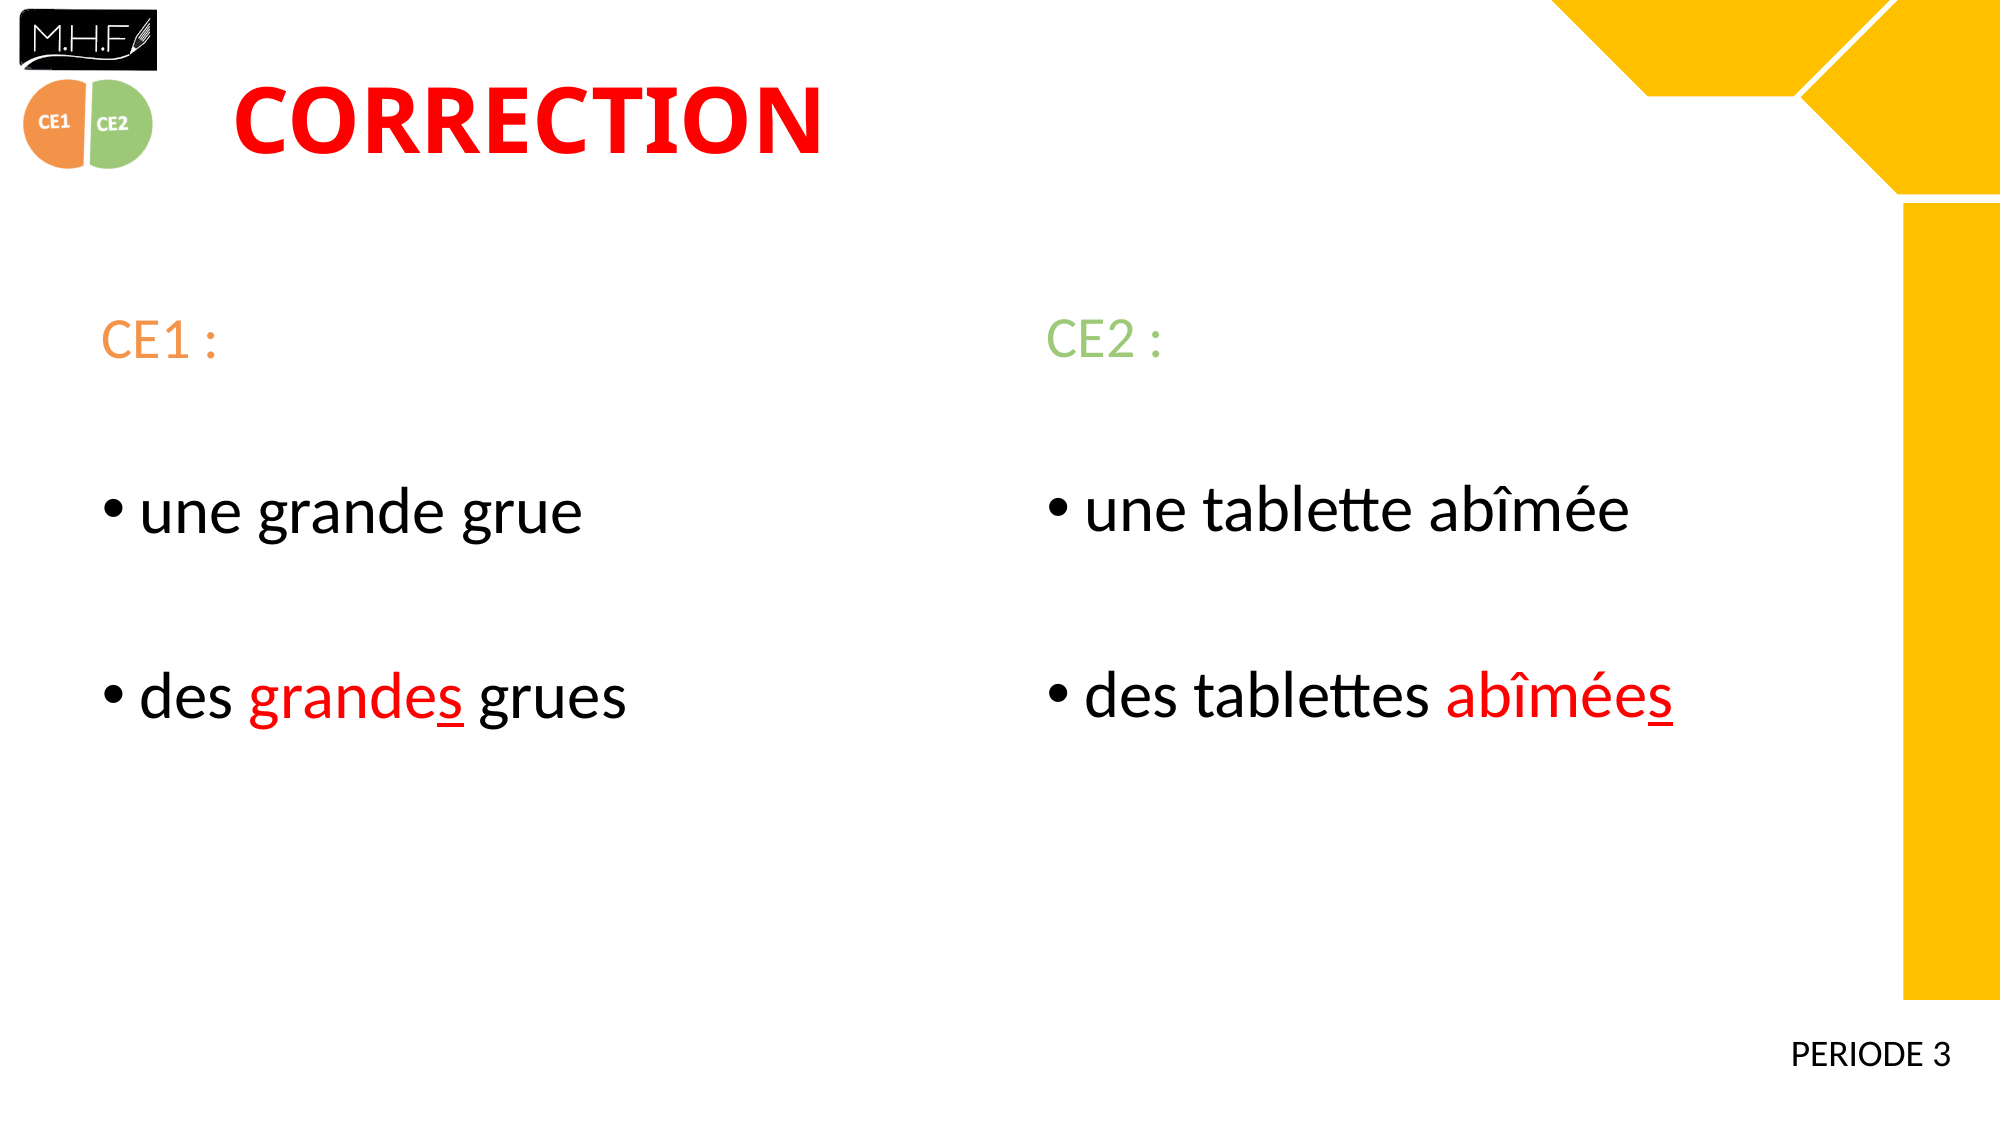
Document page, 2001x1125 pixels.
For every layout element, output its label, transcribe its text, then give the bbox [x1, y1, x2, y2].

list CE1 : une grande grue des grandes grues [86, 300, 897, 1015]
title CORRECTION [216, 15, 1763, 233]
picture [1, 7, 177, 207]
text_box CE2 : une tablette abîmée des tablettes abîmées [1031, 299, 1853, 1014]
text_box [1549, 0, 1892, 98]
text_box [1799, 0, 2000, 196]
text_box PERIODE 3 [1362, 1021, 1967, 1125]
text_box [1902, 202, 2000, 1001]
